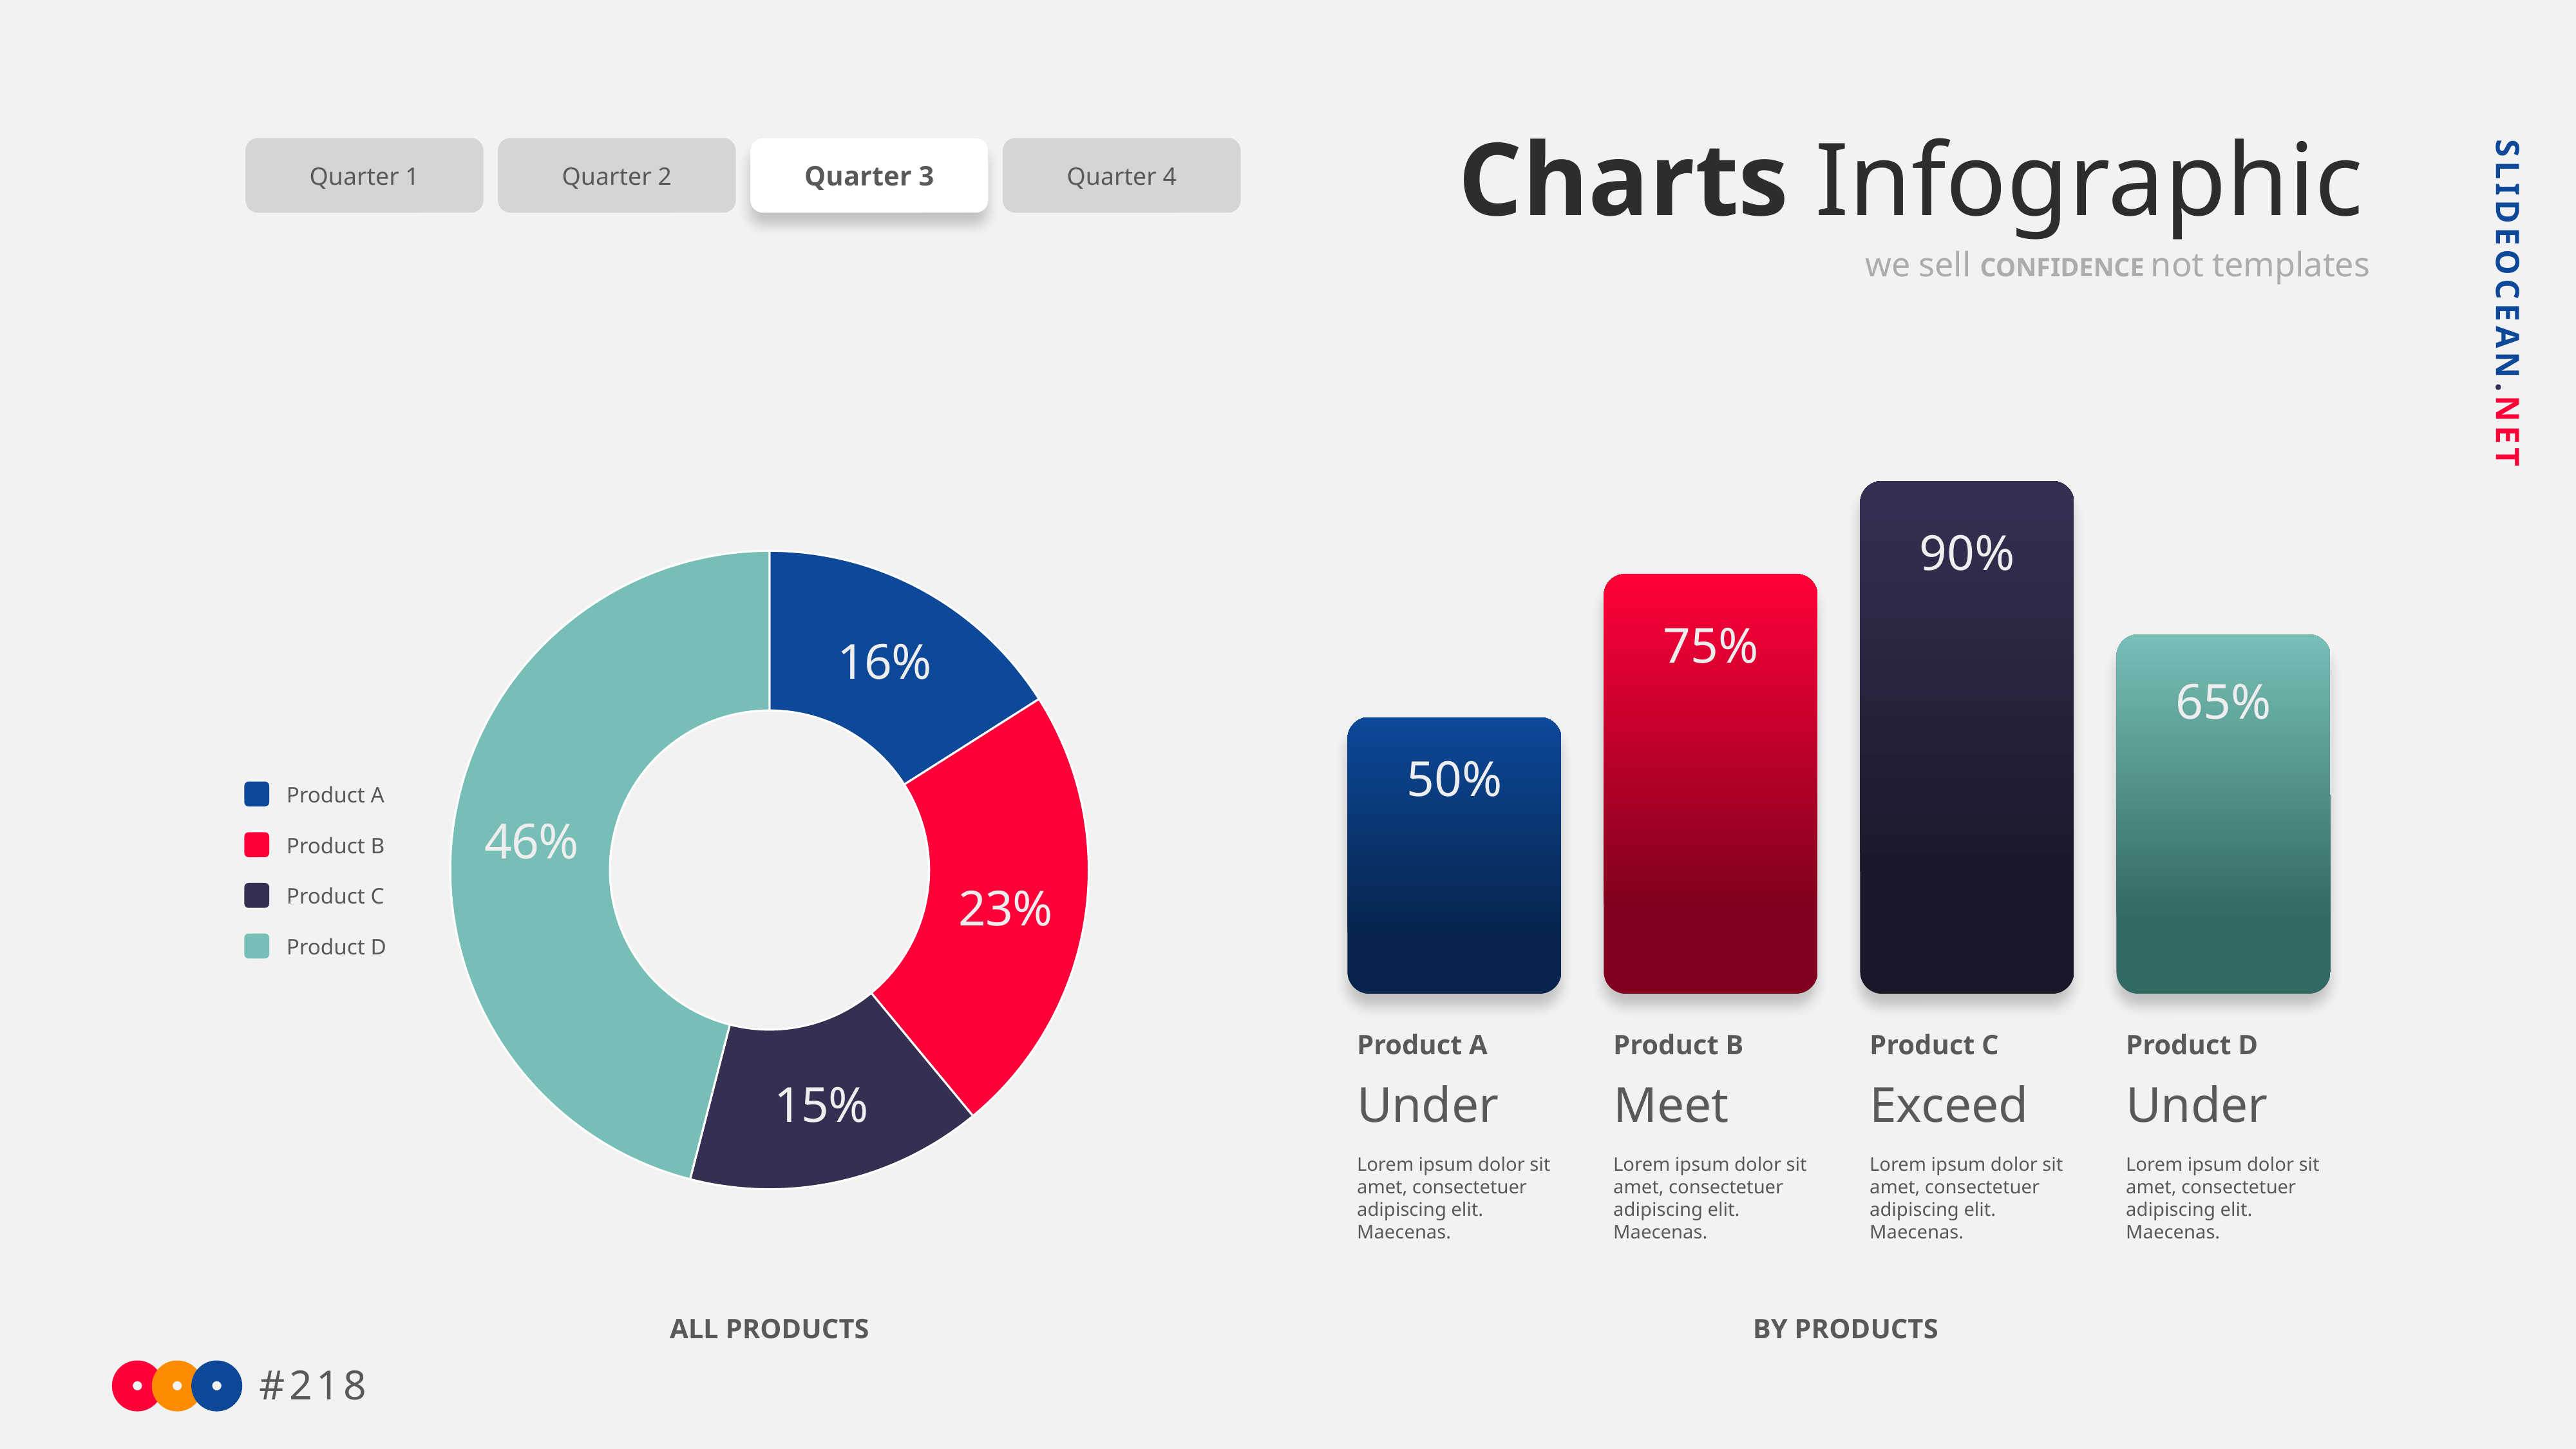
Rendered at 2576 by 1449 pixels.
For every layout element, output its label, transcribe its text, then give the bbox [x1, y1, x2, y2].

text_box [1602, 573, 1819, 995]
text_box Quarter 1 [279, 156, 450, 195]
text_box BY PRODUCTS [1661, 1306, 2031, 1349]
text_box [243, 775, 450, 965]
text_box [1603, 1022, 1819, 1249]
text_box 75% [1604, 610, 1818, 678]
text_box [1346, 716, 1563, 995]
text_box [1347, 1022, 1562, 1249]
text_box 50% [1347, 743, 1562, 811]
text_box Quarter 3 [784, 154, 954, 196]
text_box Charts Infographic [1448, 110, 2373, 241]
text_box [749, 137, 990, 214]
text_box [1859, 1022, 2075, 1249]
text_box 90% [1860, 517, 2074, 585]
chart [417, 535, 1122, 1205]
text_box #218 [259, 1359, 402, 1408]
text_box [1859, 480, 2076, 995]
text_box 65% [2116, 666, 2331, 734]
text_box [2115, 633, 2332, 995]
text_box [497, 137, 737, 214]
text_box [1001, 137, 1242, 214]
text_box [2116, 1022, 2331, 1249]
text_box [244, 137, 485, 214]
text_box ALL PRODUCTS [585, 1306, 954, 1349]
text_box we sell CONFIDENCE not templates [1855, 238, 2380, 288]
text_box Quarter 2 [532, 156, 702, 195]
text_box Quarter 4 [1037, 156, 1207, 195]
